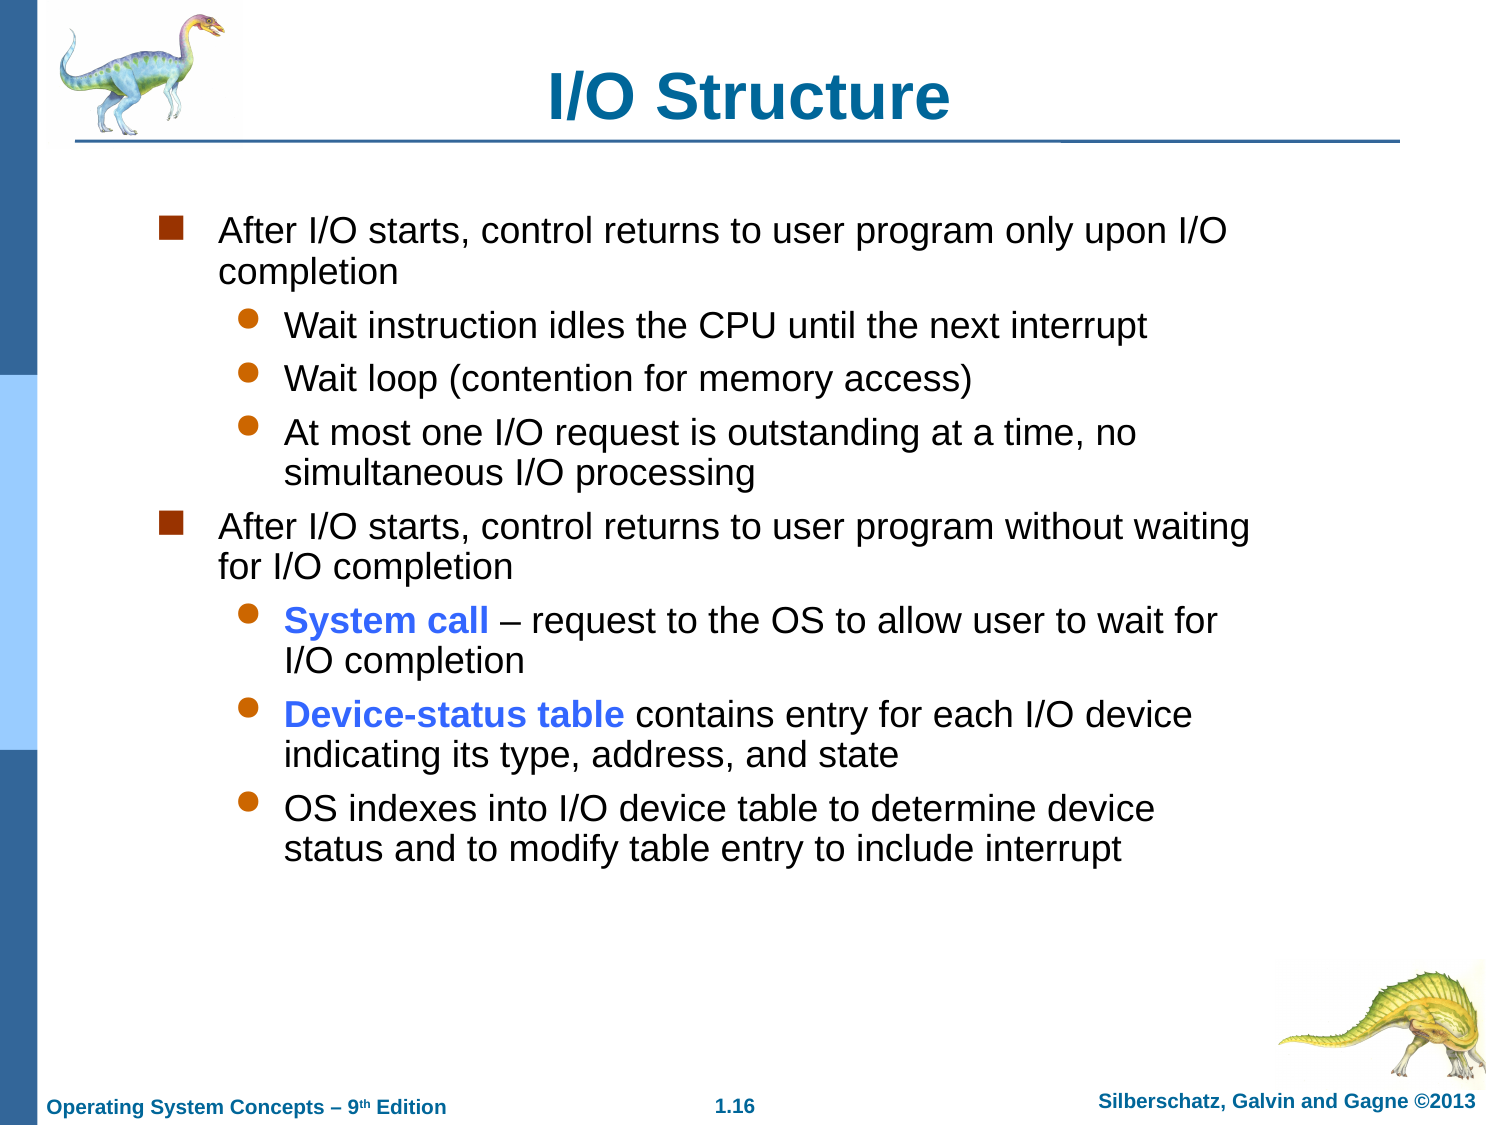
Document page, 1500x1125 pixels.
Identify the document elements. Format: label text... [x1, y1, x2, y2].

picture [1275, 959, 1486, 1090]
picture [46, 0, 243, 149]
title I/O Structure [74, 45, 1426, 141]
list After I/O starts, control returns to user program only upon I/O completion Wait instruction idles the CPU until the next interrupt Wait loop (contention for memory access) At most one I/O request is outstanding at a time, no simultaneous I/O processing After I/O starts, control returns to user program without waiting for I/O completion System call – request to the OS to allow user to wait for I/O completion Device-status table contains entry for each I/O device indicating its type, address, and state OS indexes into I/O device table to determine device status and to modify table entry to include interrupt [146, 203, 1271, 957]
